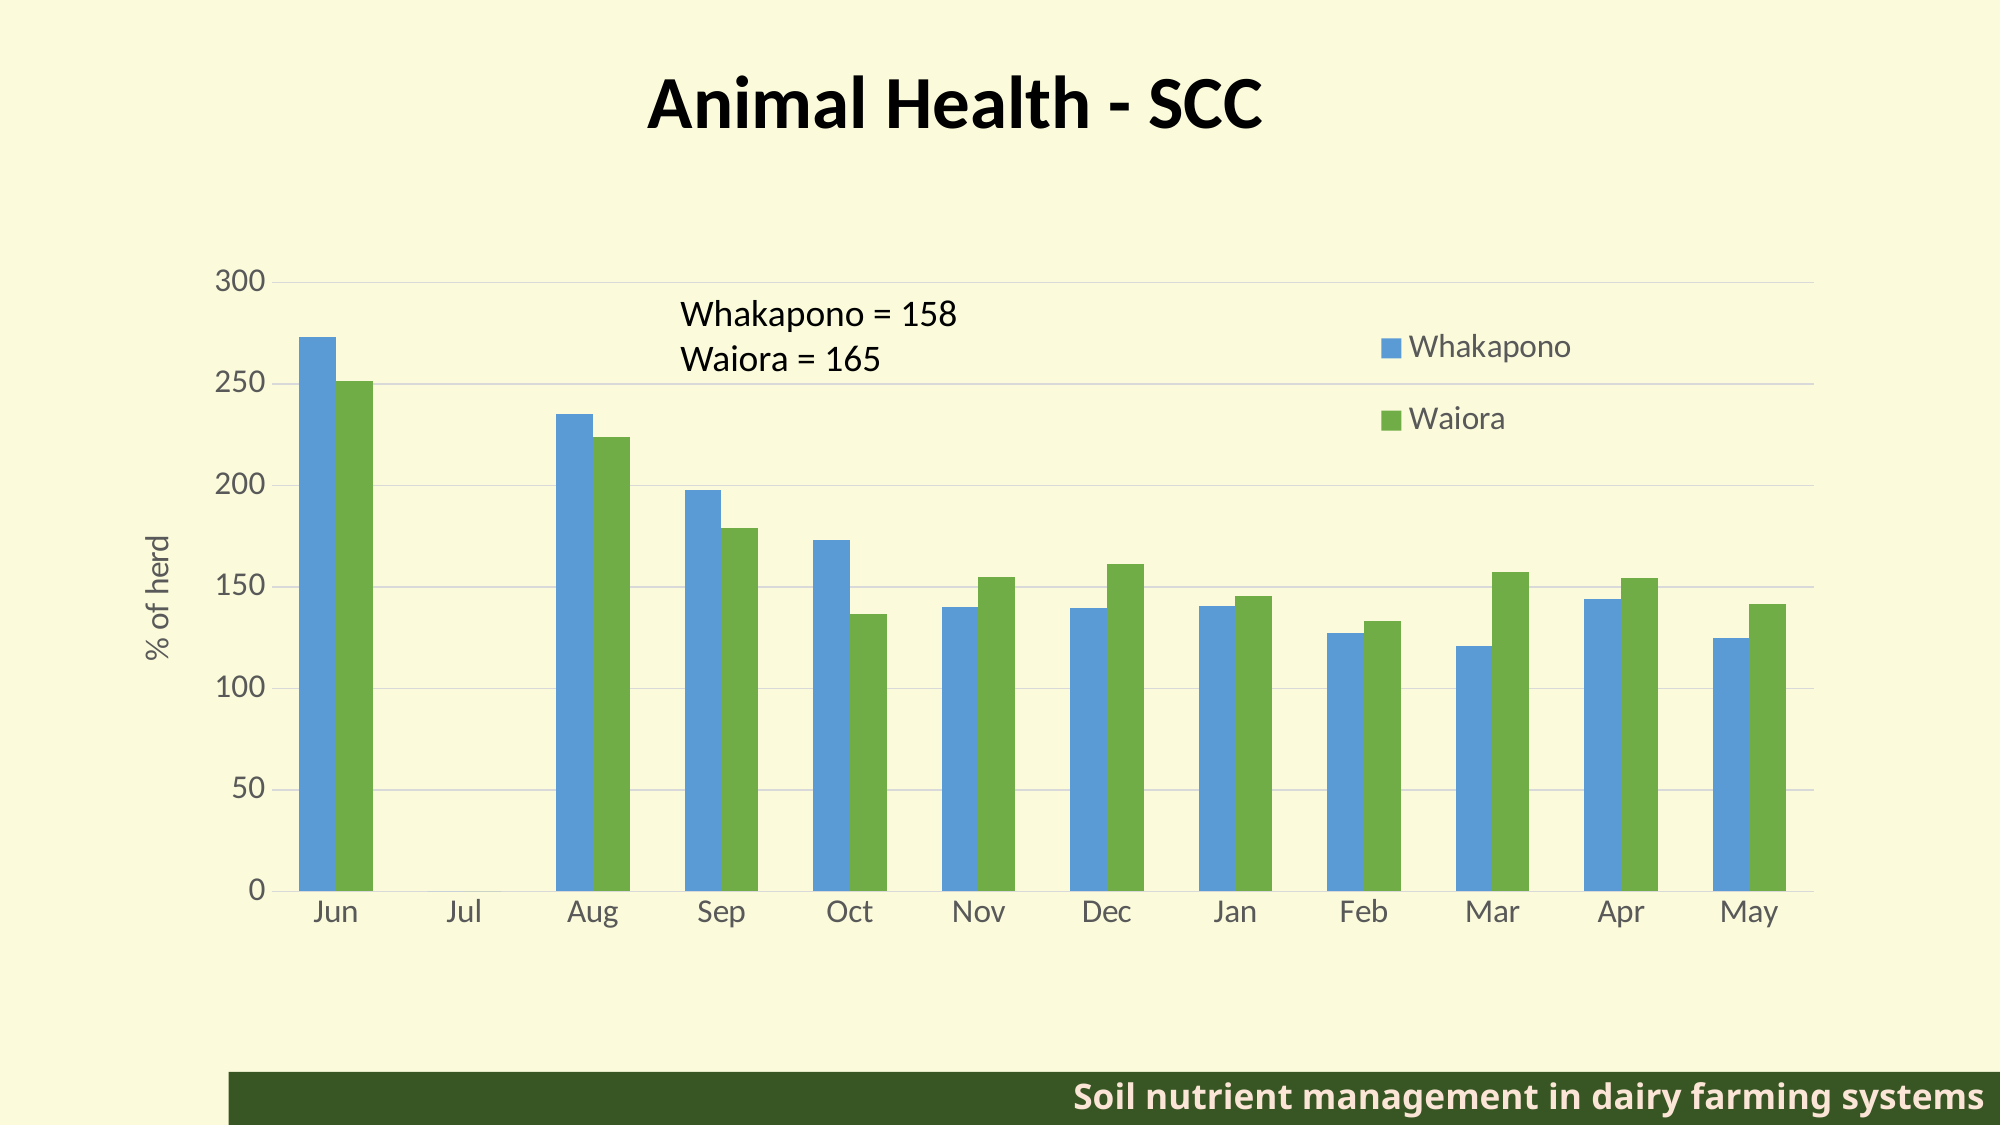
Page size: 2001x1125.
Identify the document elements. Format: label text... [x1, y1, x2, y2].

chart [133, 176, 1872, 1008]
title Soil nutrient management in dairy farming systems [228, 1071, 2000, 1125]
text_box Animal Health - SCC [226, 46, 1687, 152]
